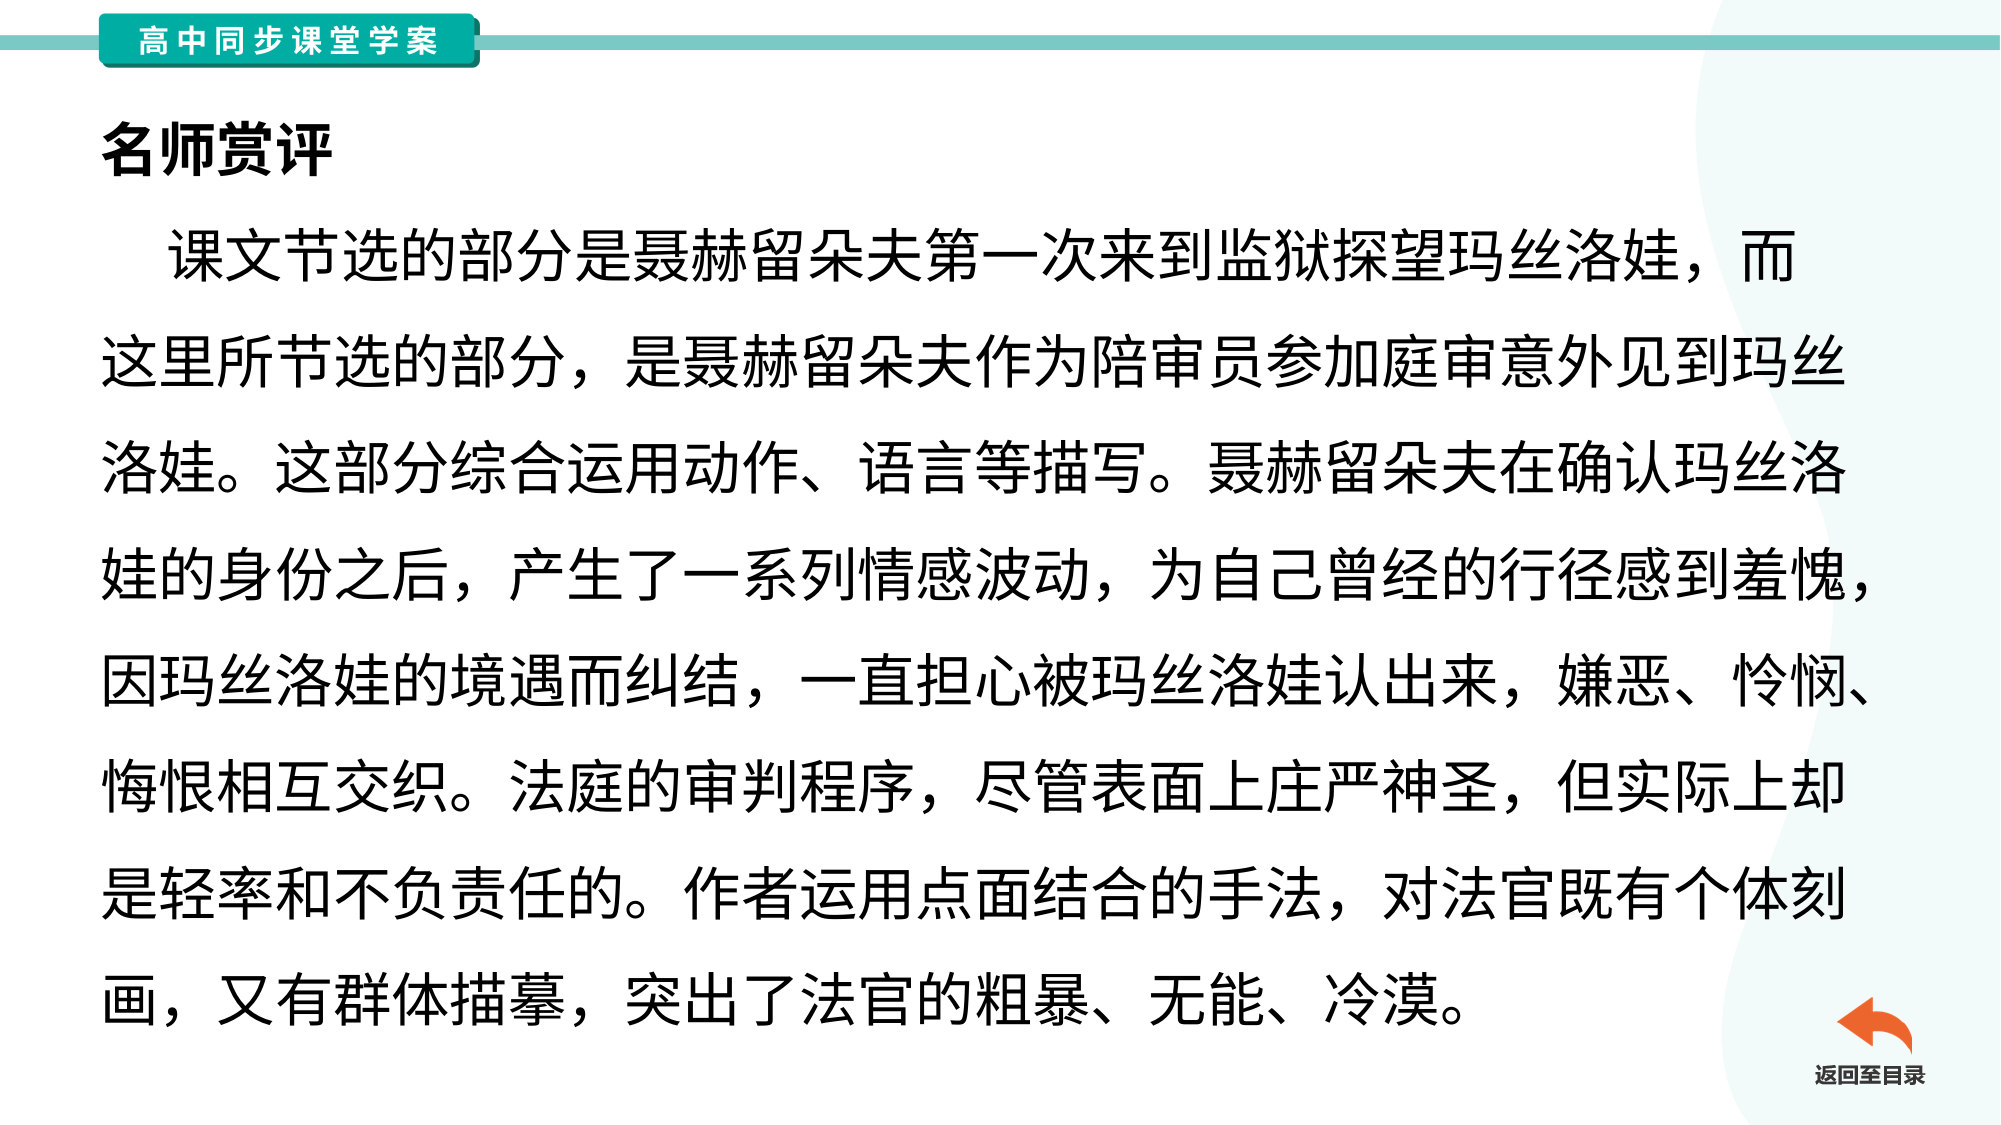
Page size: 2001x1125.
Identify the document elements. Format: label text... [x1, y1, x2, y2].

picture [0, 0, 2000, 1125]
text_box 名师赏评 课文节选的部分是聂赫留朵夫第一次来到监狱探望玛丝洛娃，而 这里所节选的部分，是聂赫留朵夫作为陪审员参加庭审意外见到玛丝 洛娃。这部分综合运用动作、语言等描写。聂赫留朵夫在确认玛丝洛 娃的身份之后，产生了一系列情感波动，为自己曾经的行径感到羞愧， 因玛丝洛娃的境遇而纠结，一直担心被玛丝洛娃认出来，嫌恶、怜悯、 悔恨相互交织。法庭的审判程序，尽管表面上庄严神圣，但实际上却 是轻率和不负责任的。作者运用点面结合的手法，对法官既有个体刻 画，又有群体描摹，突出了法官的粗暴、无能、冷漠。 [100, 76, 1899, 1033]
